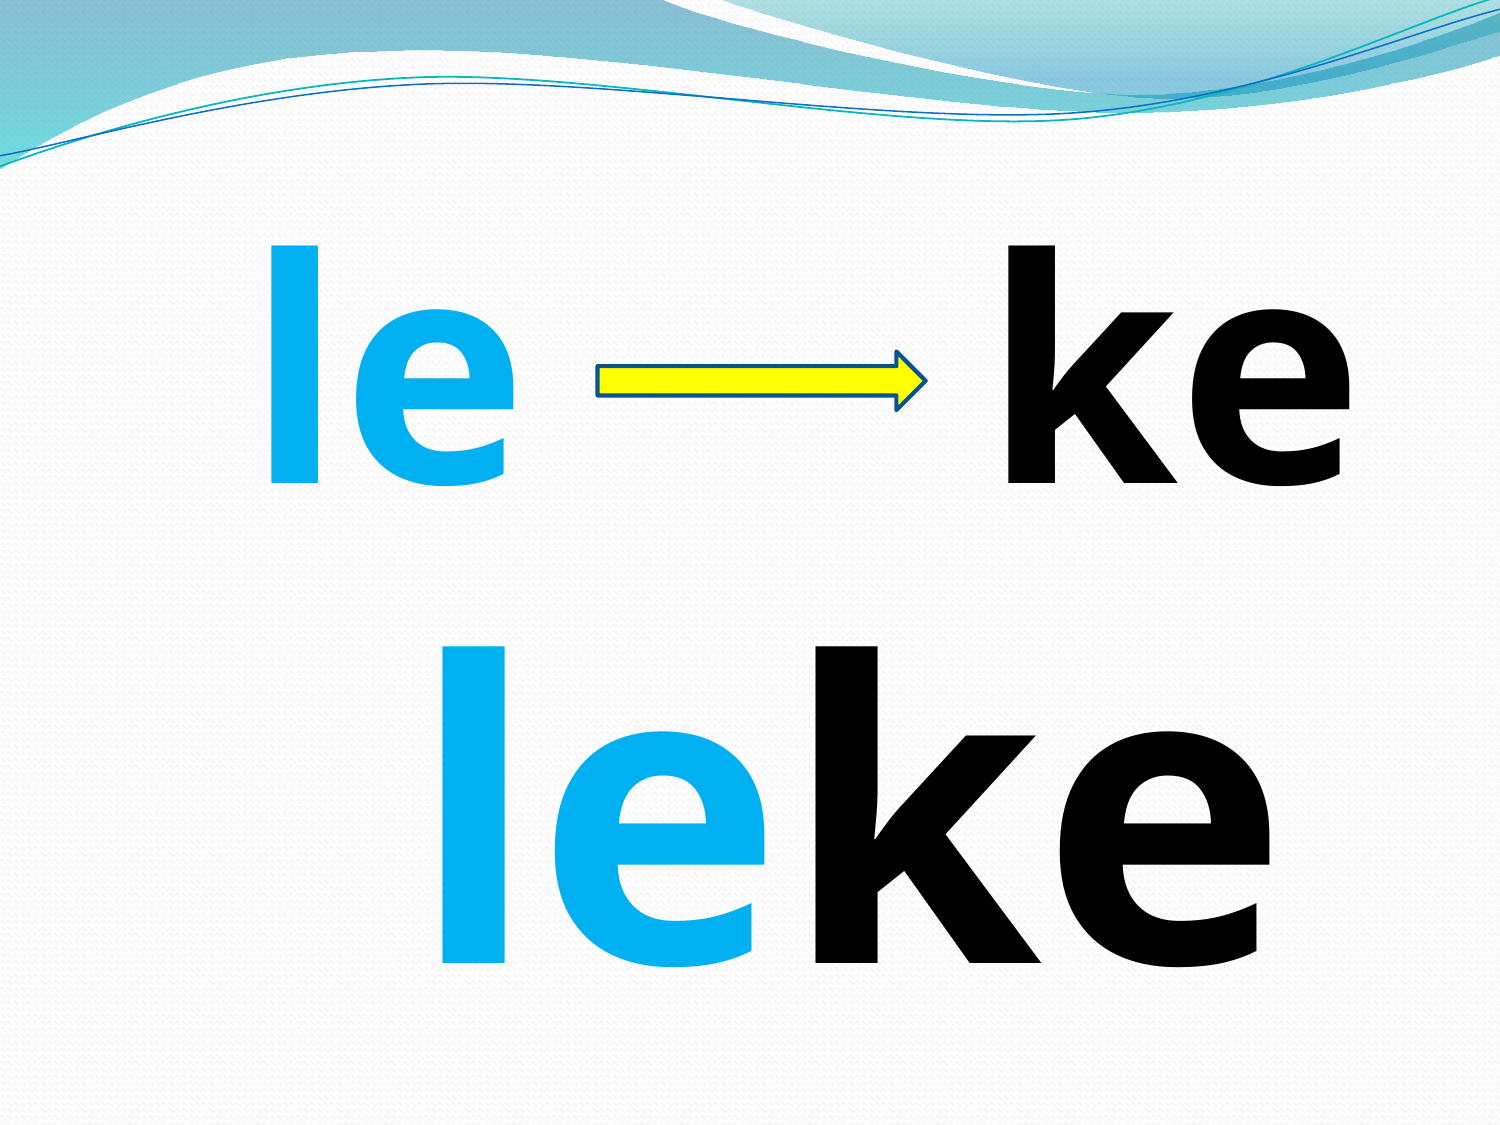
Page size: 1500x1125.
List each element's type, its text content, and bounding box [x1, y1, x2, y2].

text_box le ke leke [70, 164, 1454, 1054]
text_box [595, 349, 928, 413]
